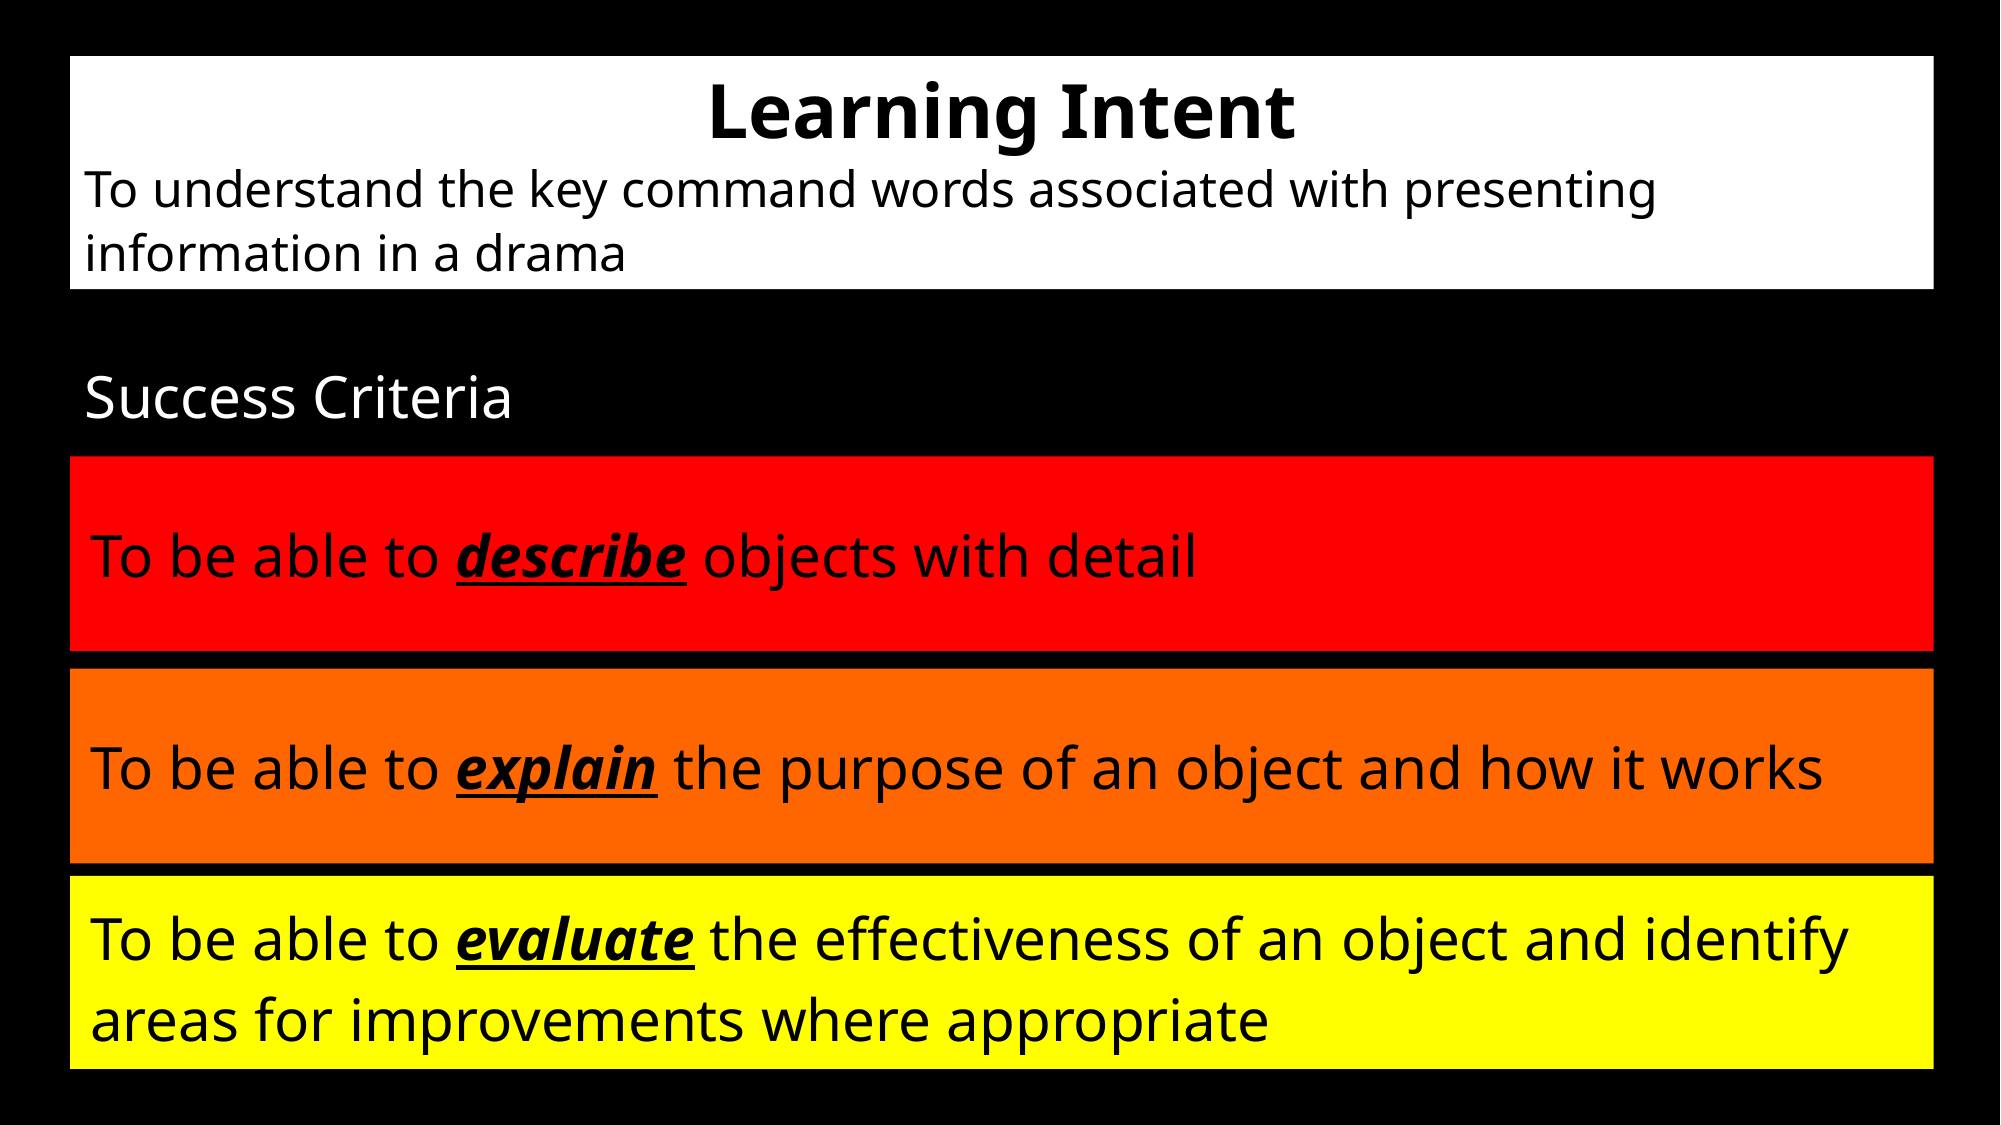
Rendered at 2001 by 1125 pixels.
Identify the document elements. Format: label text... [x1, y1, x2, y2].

text_box To be able to describe objects with detail [70, 456, 1934, 652]
text_box To be able to explain the purpose of an object and how it works [70, 668, 1934, 864]
text_box Learning Intent To understand the key command words associated with presenting information in a drama [70, 56, 1934, 290]
text_box Success Criteria [70, 353, 823, 438]
text_box To be able to evaluate the effectiveness of an object and identify areas for improvements where appropriate [70, 875, 1934, 1069]
